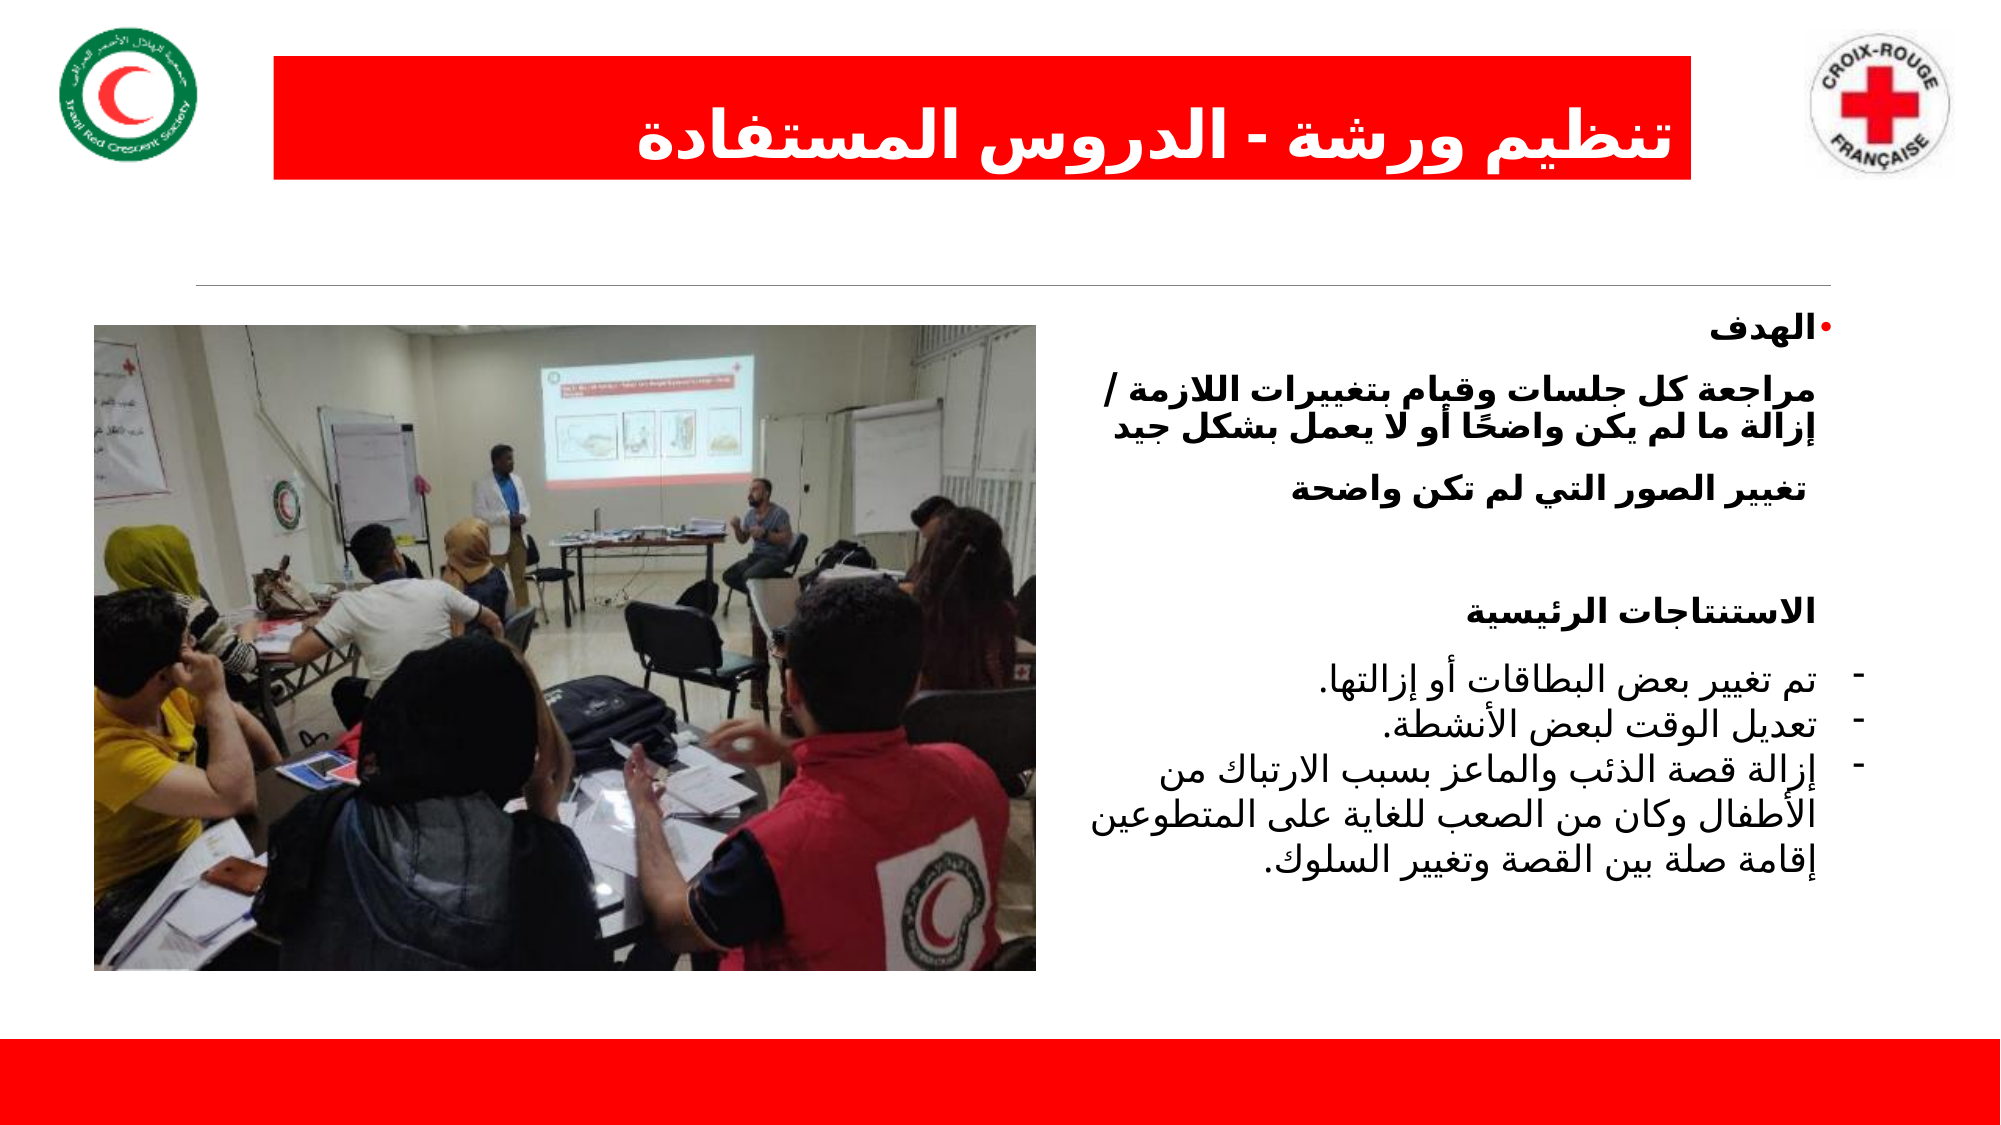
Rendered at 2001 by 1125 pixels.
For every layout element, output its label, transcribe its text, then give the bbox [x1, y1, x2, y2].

text_box تم تغيير بعض البطاقات أو إزالتها. تعديل الوقت لبعض الأنشطة. إزالة قصة الذئب والماعز بسبب الارتباك من الأطفال وكان من الصعب للغاية على المتطوعين إقامة صلة بين القصة وتغيير السلوك. [1054, 647, 1880, 888]
picture [94, 324, 1036, 971]
list الهدف مراجعة كل جلسات وقيام بتغييرات اللازمة / إزالة ما لم يكن واضحًا أو لا يعمل بشكل جيد تغيير الصور التي لم تكن واضحة الاستنتاجات الرئيسية [1101, 302, 1830, 647]
picture [1803, 28, 1956, 181]
title تنظيم ورشة - الدروس المستفادة [273, 56, 1691, 180]
picture [54, 20, 203, 169]
